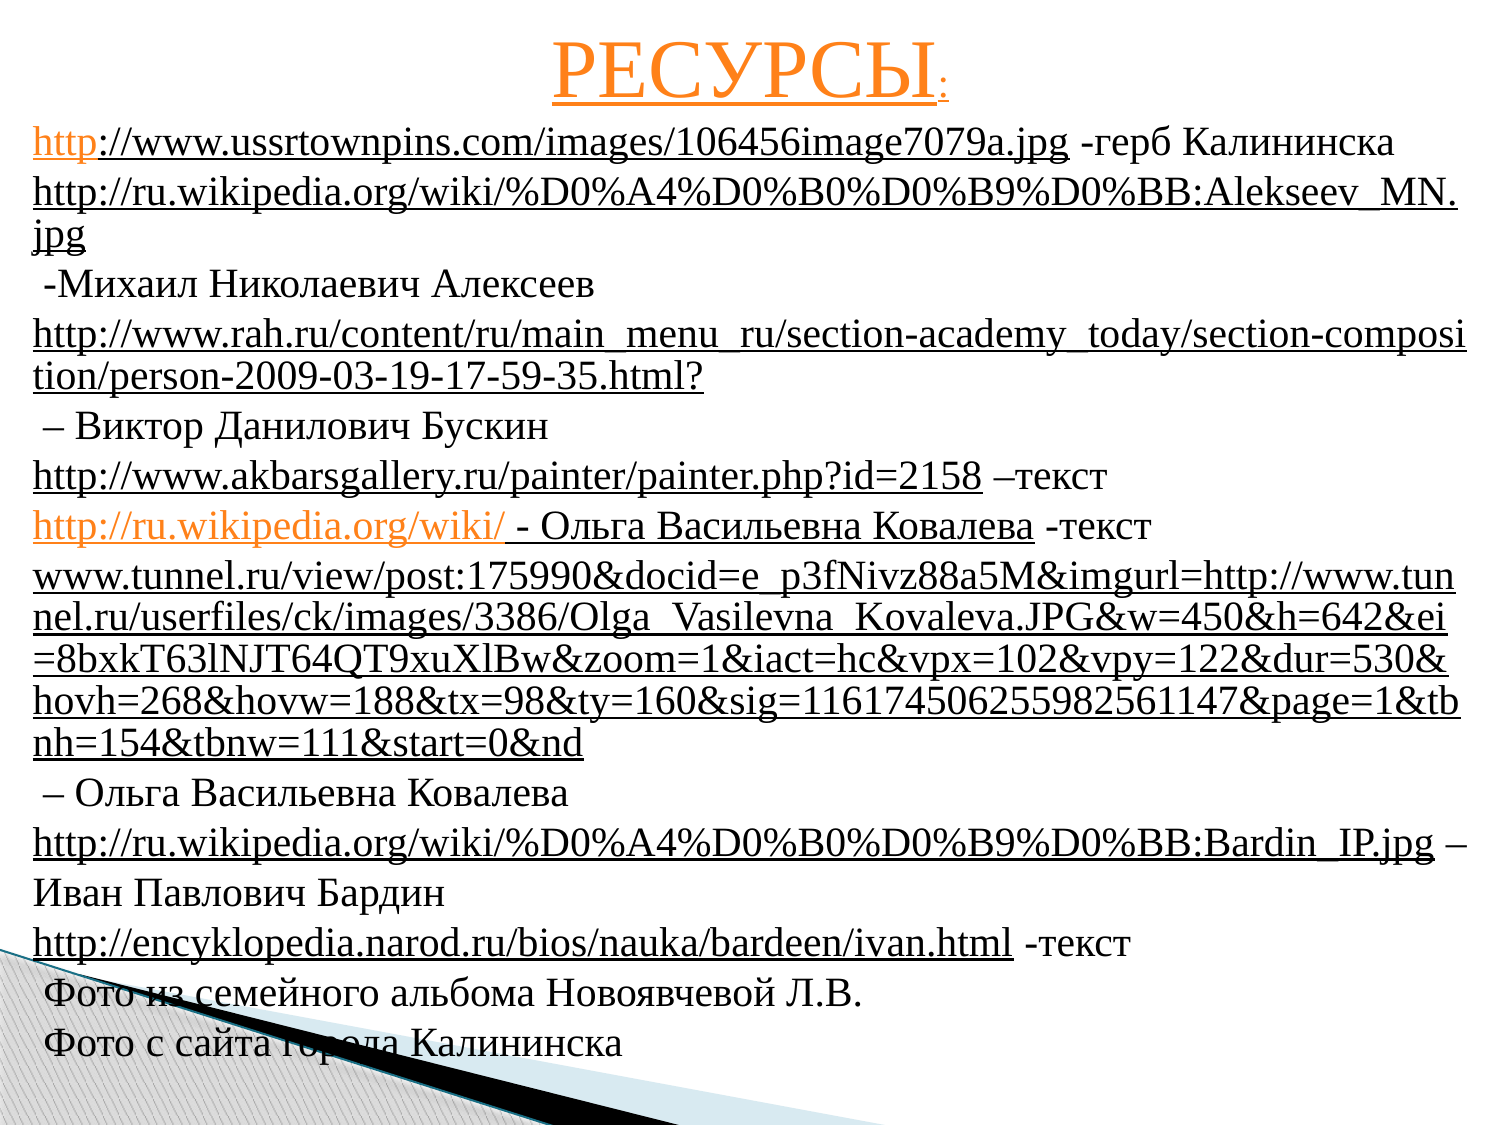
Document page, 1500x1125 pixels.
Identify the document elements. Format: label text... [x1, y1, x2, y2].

text_box РЕСУРСЫ: http://www.ussrtownpins.com/images/106456image7079a.jpg -герб Калининска http://ru.wikipedia.org/wiki/%D0%A4%D0%B0%D0%B9%D0%BB:Alekseev_MN.jpg -Михаил Николаевич Алексеев http://www.rah.ru/content/ru/main_menu_ru/section-academy_today/section-composition/person-2009-03-19-17-59-35.html? – Виктор Данилович Бускин http://www.akbarsgallery.ru/painter/painter.php?id=2158 –текст http://ru.wikipedia.org/wiki/ - Ольга Васильевна Ковалева -текст www.tunnel.ru/view/post:175990&docid=e_p3fNivz88a5M&imgurl=http://www.tunnel.ru/userfiles/ck/images/3386/Olga_Vasilevna_Kovaleva.JPG&w=450&h=642&ei=8bxkT63lNJT64QT9xuXlBw&zoom=1&iact=hc&vpx=102&vpy=122&dur=530&hovh=268&hovw=188&tx=98&ty=160&sig=116174506255982561147&page=1&tbnh=154&tbnw=111&start=0&nd – Ольга Васильевна Ковалева http://ru.wikipedia.org/wiki/%D0%A4%D0%B0%D0%B9%D0%BB:Bardin_IP.jpg –Иван Павлович Бардин http://encyklopedia.narod.ru/bios/nauka/bardeen/ivan.html -текст Фото из семейного альбома Новоявчевой Л.В. Фото с сайта города Калининска [18, 6, 1483, 822]
